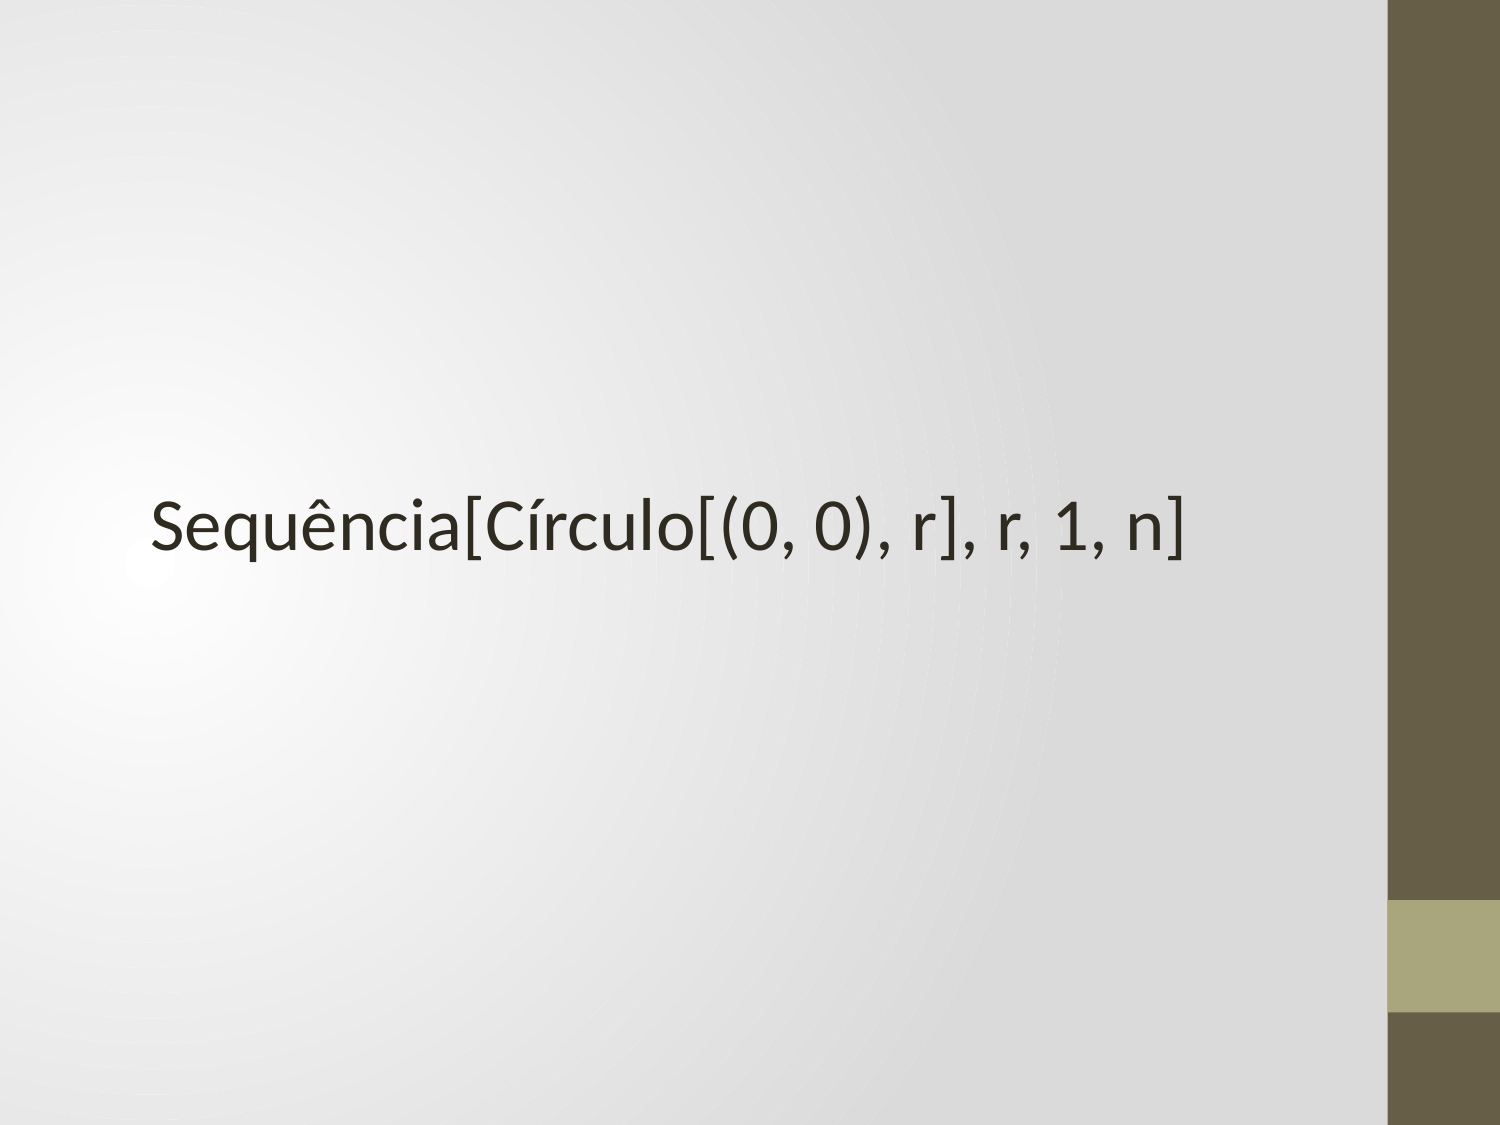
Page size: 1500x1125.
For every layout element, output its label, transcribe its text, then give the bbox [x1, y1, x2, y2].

text_box Sequência[Círculo[(0, 0), r], r, 1, n] [135, 467, 1317, 573]
